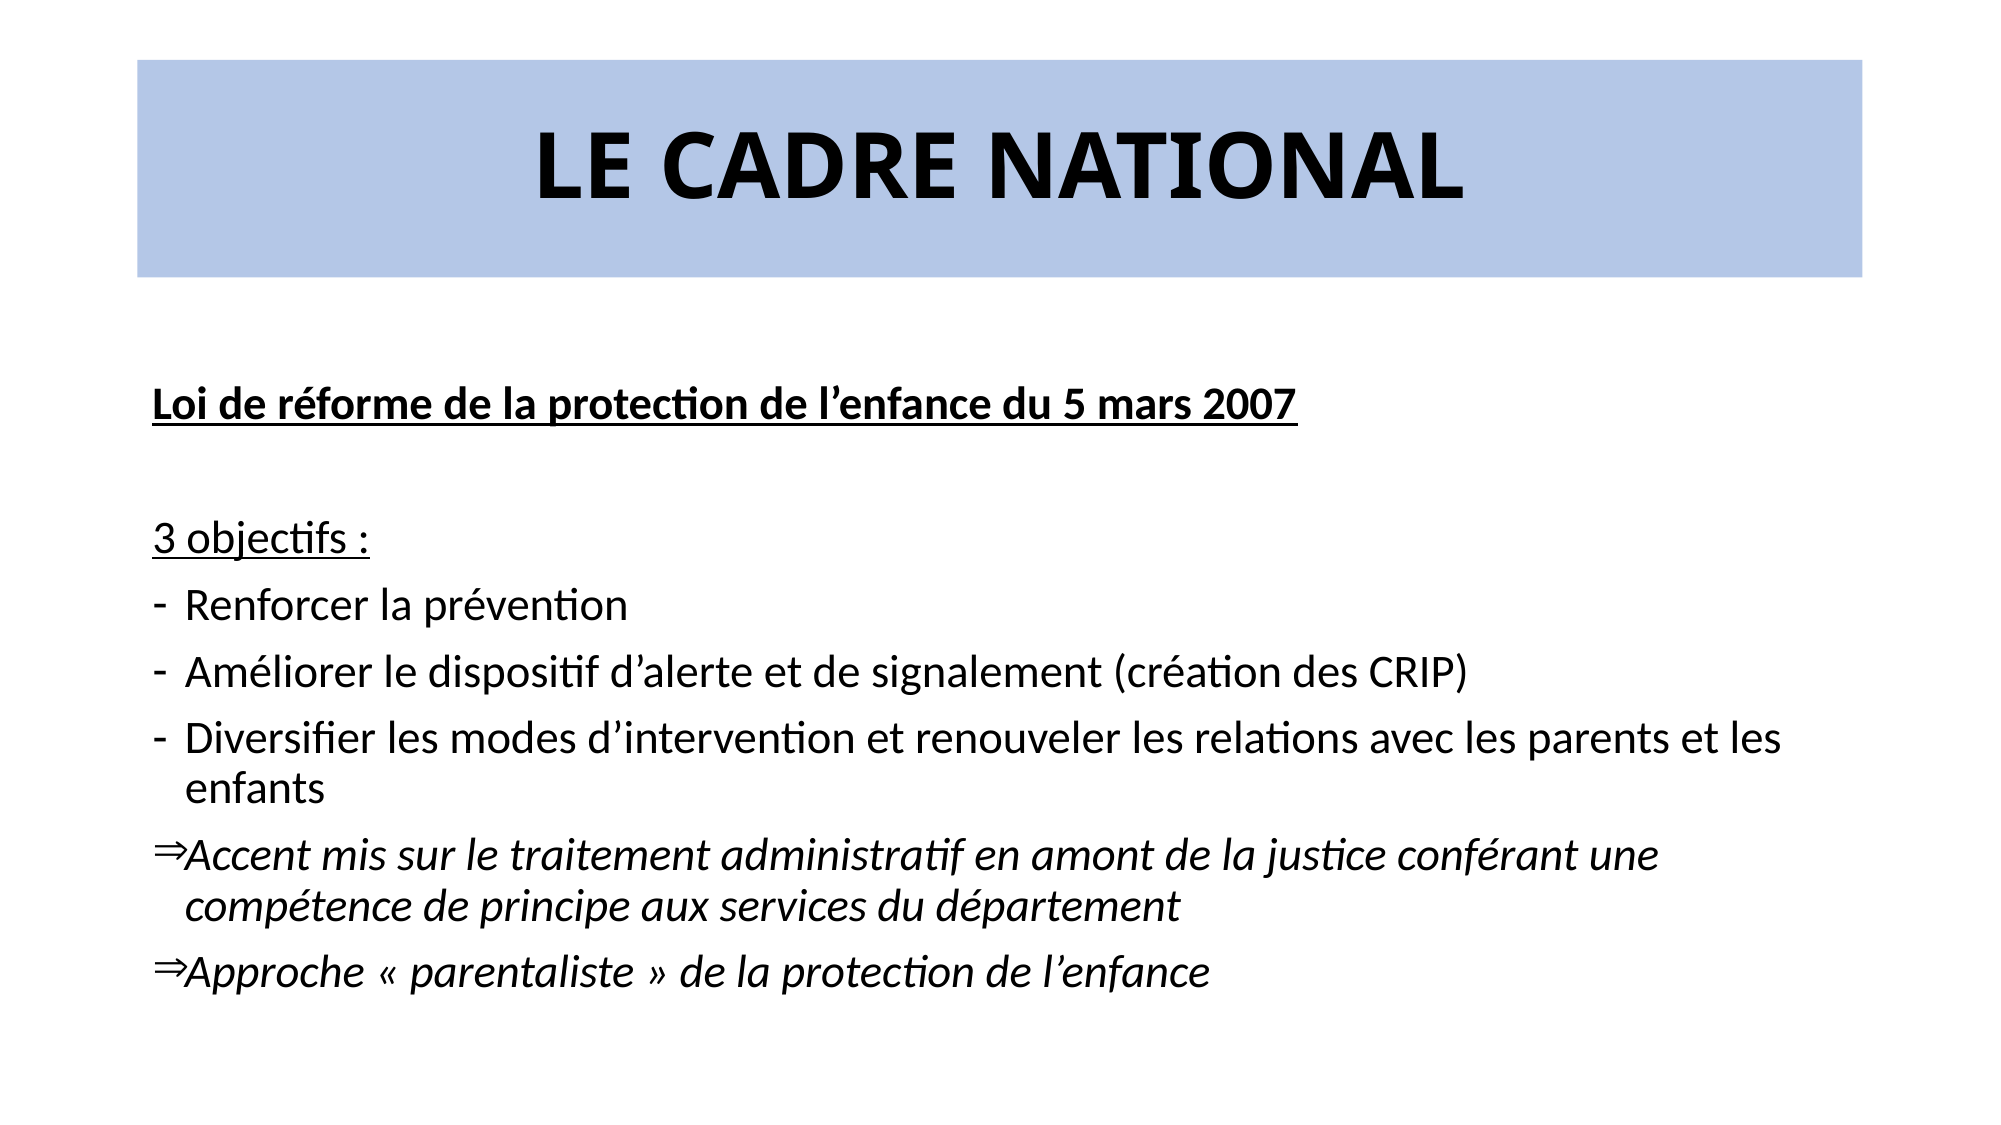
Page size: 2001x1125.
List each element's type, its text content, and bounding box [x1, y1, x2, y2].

list Loi de réforme de la protection de l’enfance du 5 mars 2007 3 objectifs : Renforcer la prévention Améliorer le dispositif d’alerte et de signalement (création des CRIP) Diversifier les modes d’intervention et renouveler les relations avec les parents et les enfants Accent mis sur le traitement administratif en amont de la justice conférant une compétence de principe aux services du département Approche « parentaliste » de la protection de l’enfance [137, 299, 1863, 1014]
title LE CADRE NATIONAL [137, 59, 1863, 278]
